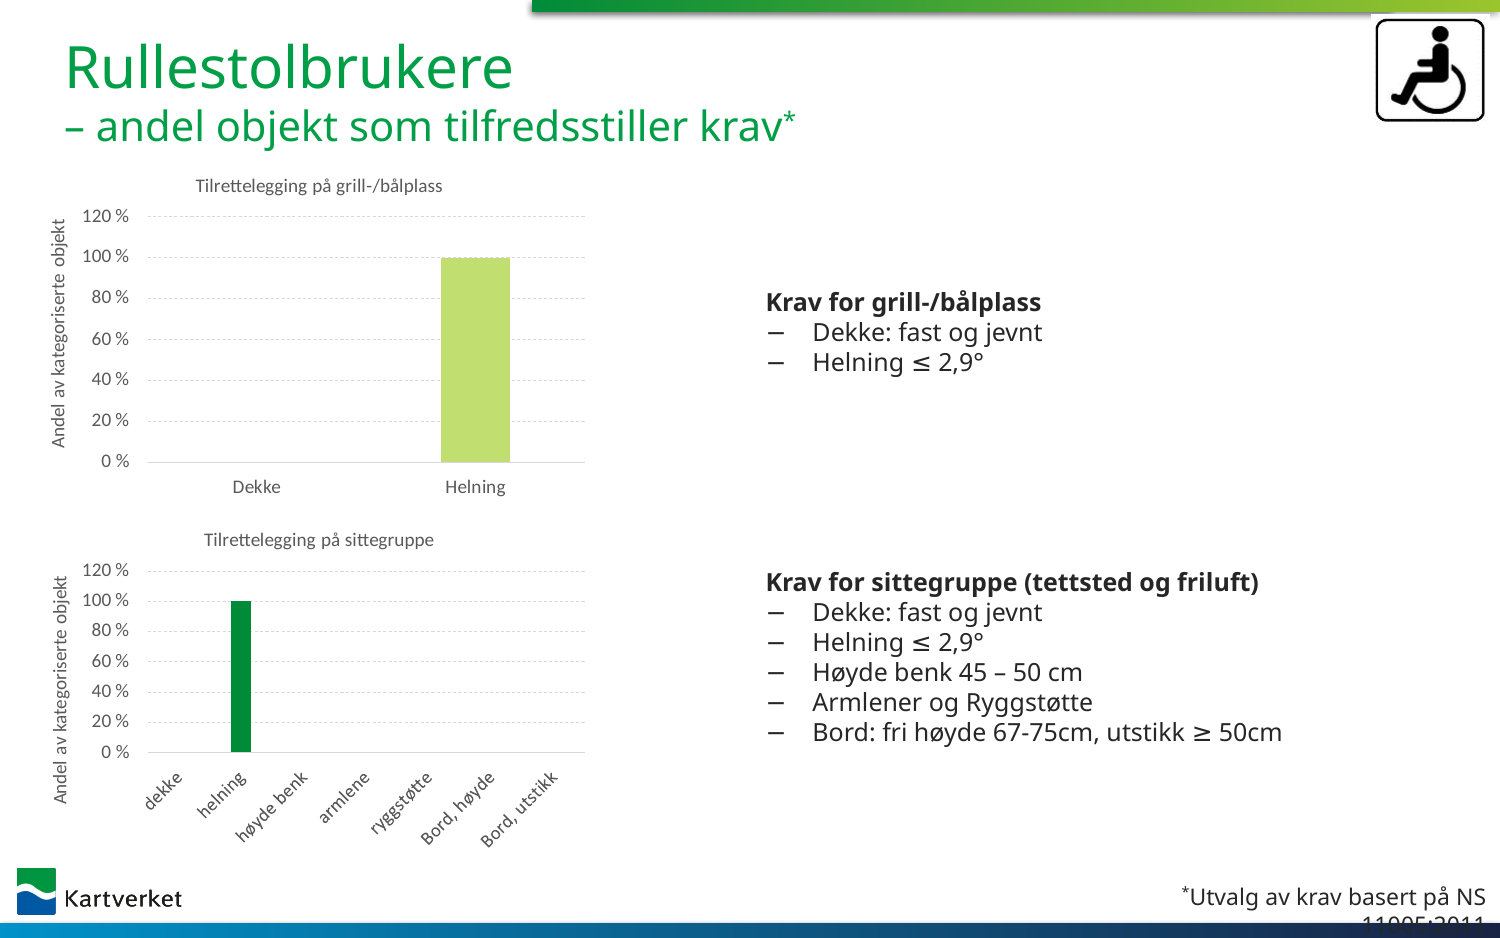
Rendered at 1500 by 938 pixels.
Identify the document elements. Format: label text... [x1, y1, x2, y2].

picture [41, 166, 596, 505]
picture [41, 520, 596, 859]
text_box Krav for sittegruppe (tettsted og friluft) Dekke: fast og jevnt Helning ≤ 2,9° Høyde benk 45 – 50 cm Armlener og Ryggstøtte Bord: fri høyde 67-75cm, utstikk ≥ 50cm [750, 559, 1500, 754]
text_box Krav for grill-/bålplass Dekke: fast og jevnt Helning ≤ 2,9° [750, 279, 1452, 384]
text_box *Utvalg av krav basert på NS 11005:2011 [1068, 873, 1500, 938]
picture [1371, 13, 1491, 127]
text_box Rullestolbrukere – andel objekt som tilfredsstiller krav* [49, 14, 1431, 158]
